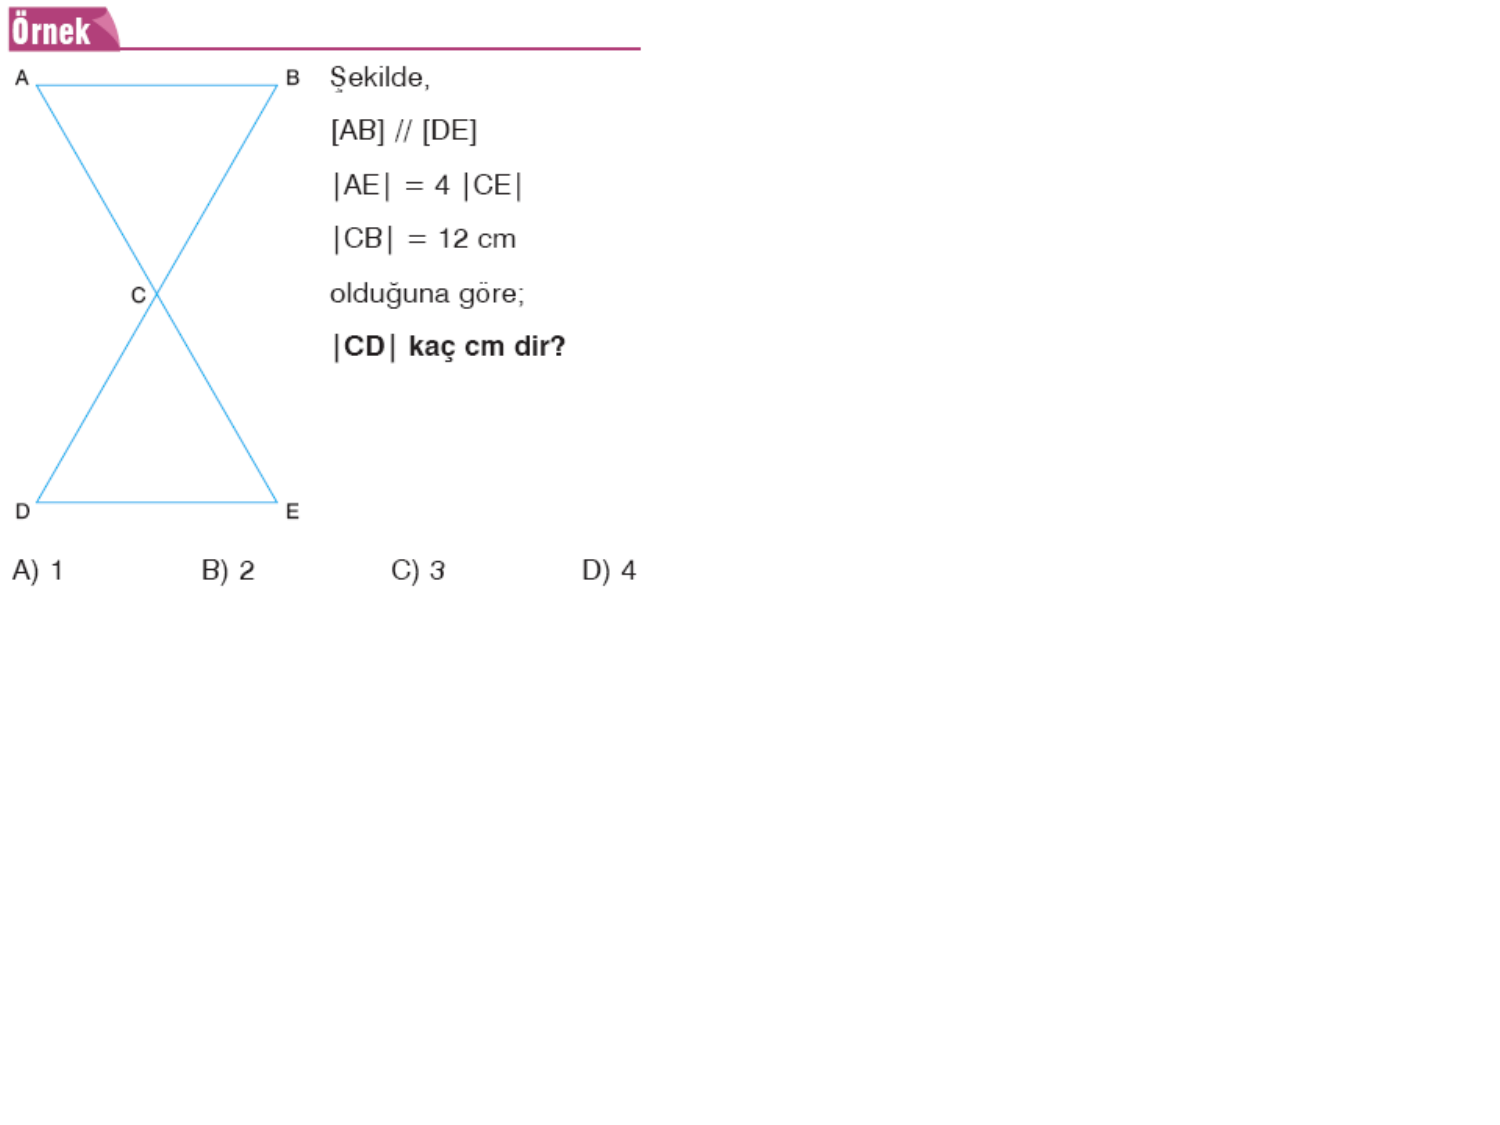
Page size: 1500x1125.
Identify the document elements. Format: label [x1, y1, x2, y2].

picture [0, 0, 652, 594]
